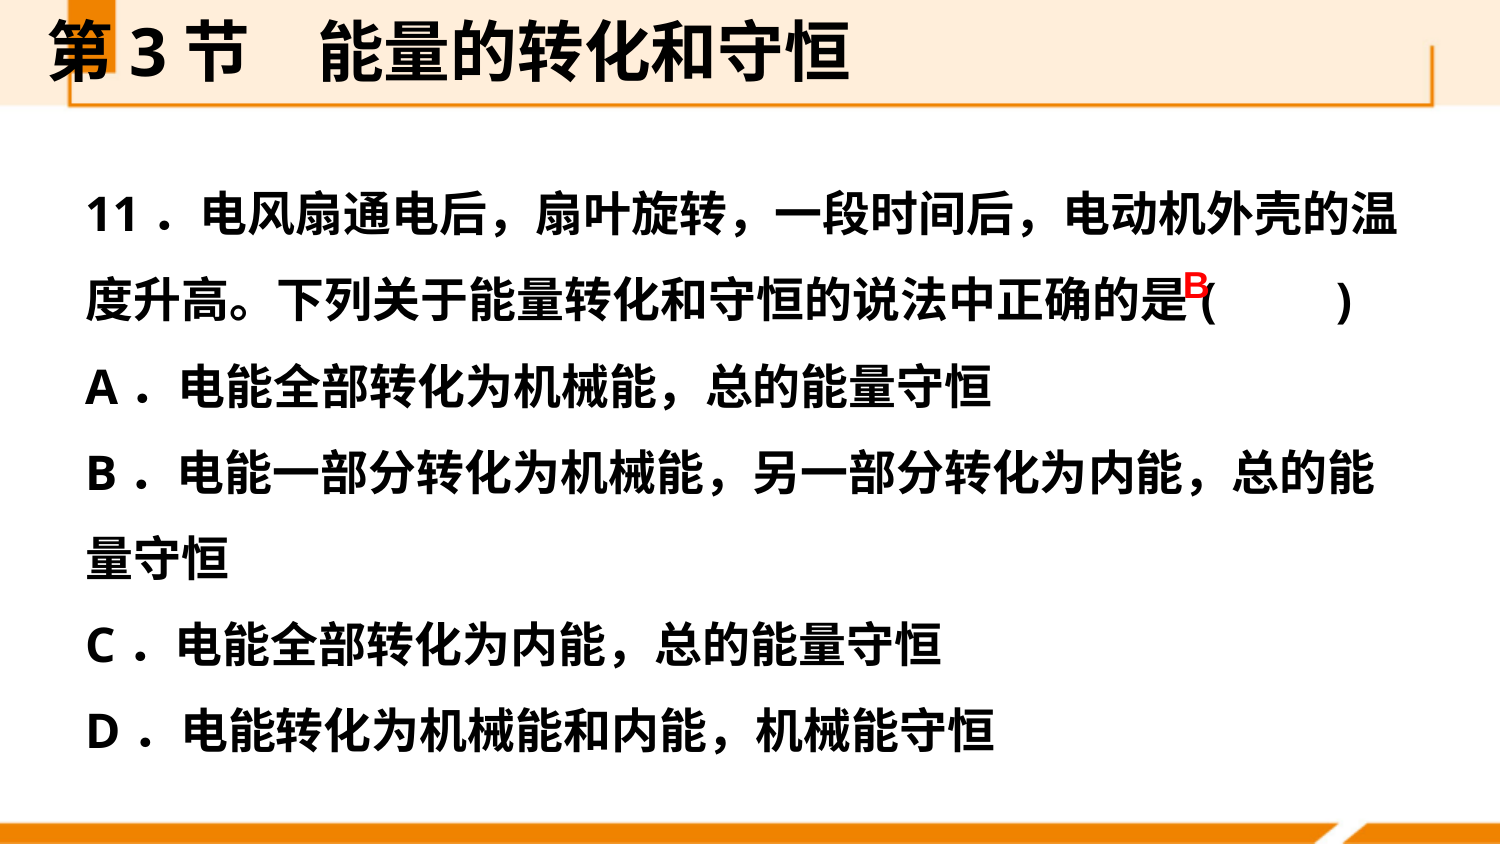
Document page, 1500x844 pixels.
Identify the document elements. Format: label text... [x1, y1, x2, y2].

text_box 11．电风扇通电后，扇叶旋转，一段时间后，电动机外壳的温度升高。下列关于能量转化和守恒的说法中正确的是( ) A．电能全部转化为机械能，总的能量守恒 B．电能一部分转化为机械能，另一部分转化为内能，总的能量守恒 C．电能全部转化为内能，总的能量守恒 D．电能转化为机械能和内能，机械能守恒 [73, 149, 1416, 764]
picture [0, 0, 1500, 844]
text_box 第3节 能量的转化和守恒 [35, 3, 863, 96]
text_box B [1171, 255, 1222, 312]
